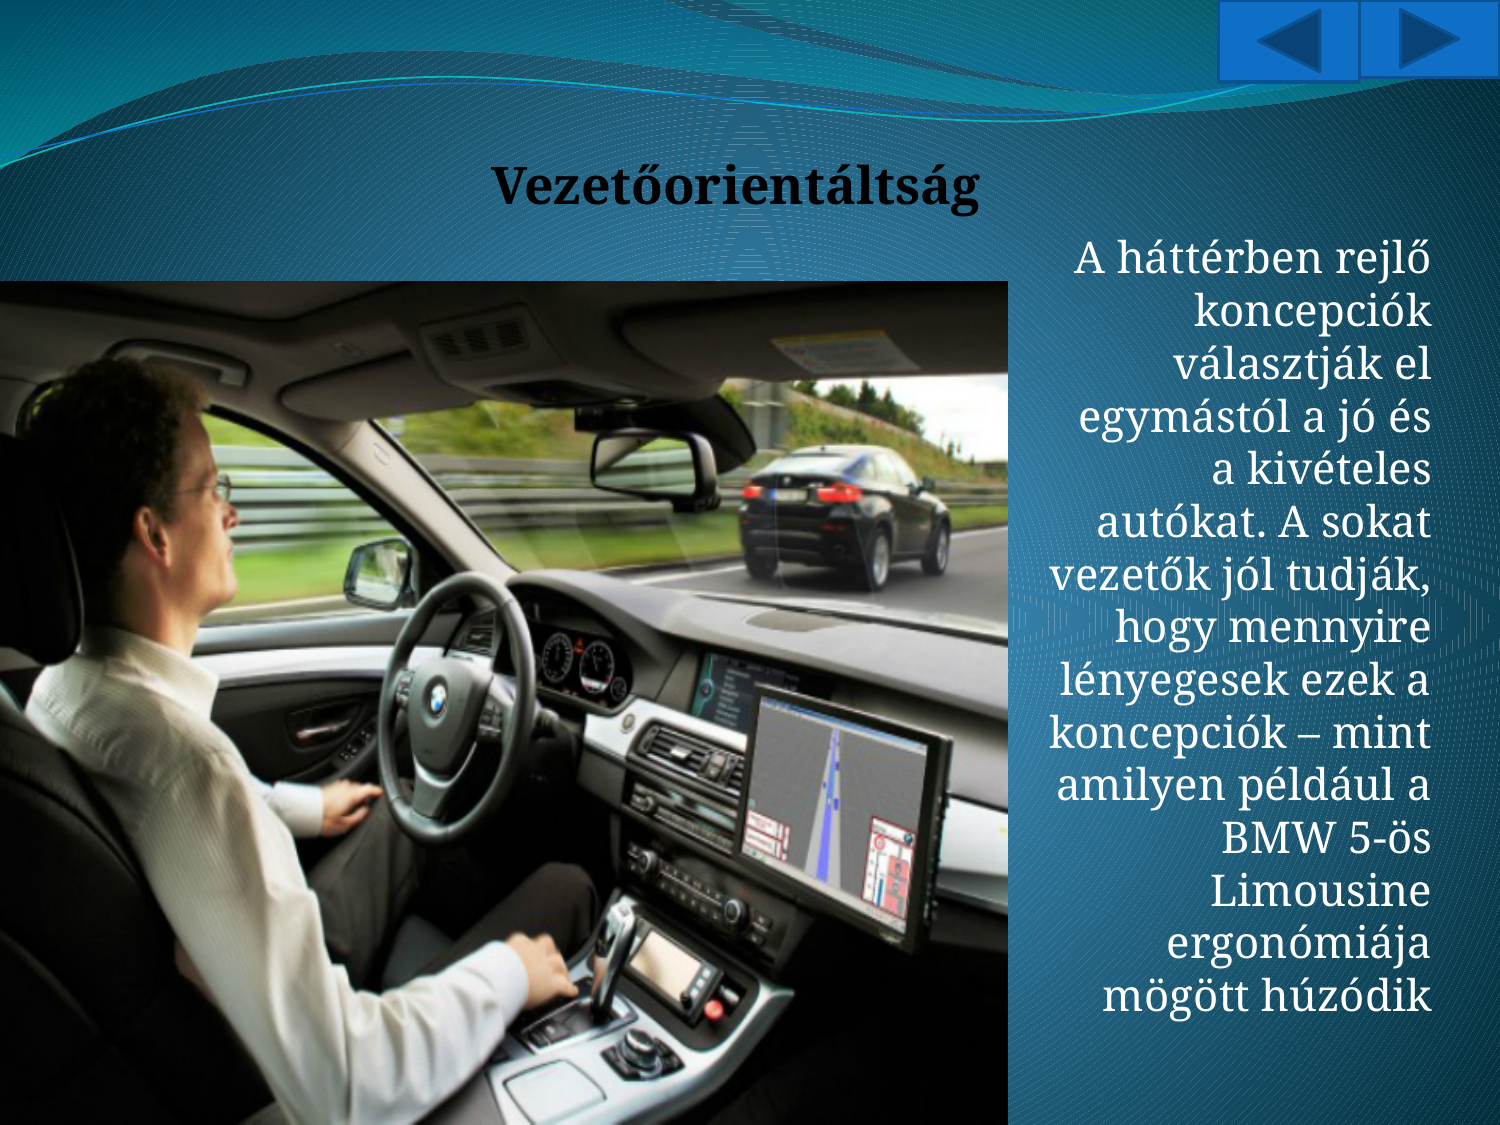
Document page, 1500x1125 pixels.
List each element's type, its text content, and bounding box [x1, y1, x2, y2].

subtitle A háttérben rejlő koncepciók választják el egymástól a jó és a kivételes autókat. A sokat vezetők jól tudják, hogy mennyire lényegesek ezek a koncepciók – mint amilyen például a BMW 5-ös Limousine ergonómiája mögött húzódik [1042, 222, 1442, 1043]
text_box [1217, 0, 1361, 84]
text_box [1361, 0, 1500, 79]
title Vezetőorientáltság [93, 152, 1382, 340]
picture [0, 280, 1009, 1125]
